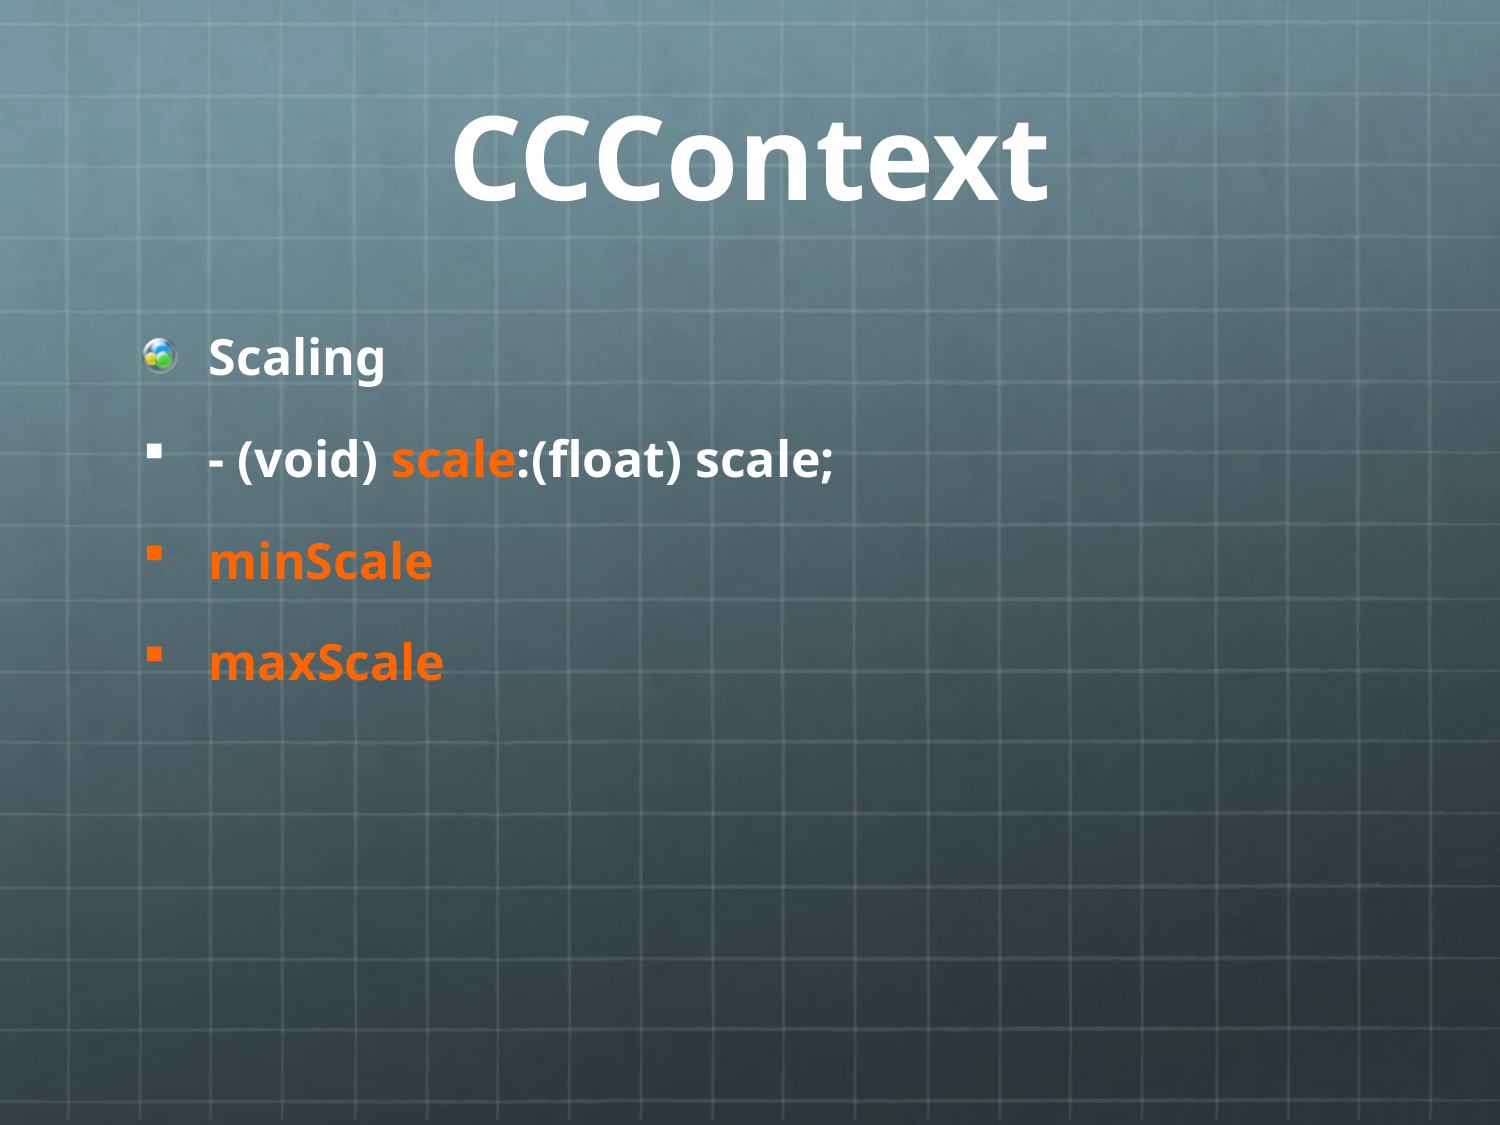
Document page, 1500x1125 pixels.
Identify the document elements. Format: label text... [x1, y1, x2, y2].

picture [0, 0, 1500, 1125]
title CCContext [127, 17, 1372, 289]
list Scaling - (void) scale:(float) scale; minScale maxScale [127, 318, 1372, 1099]
